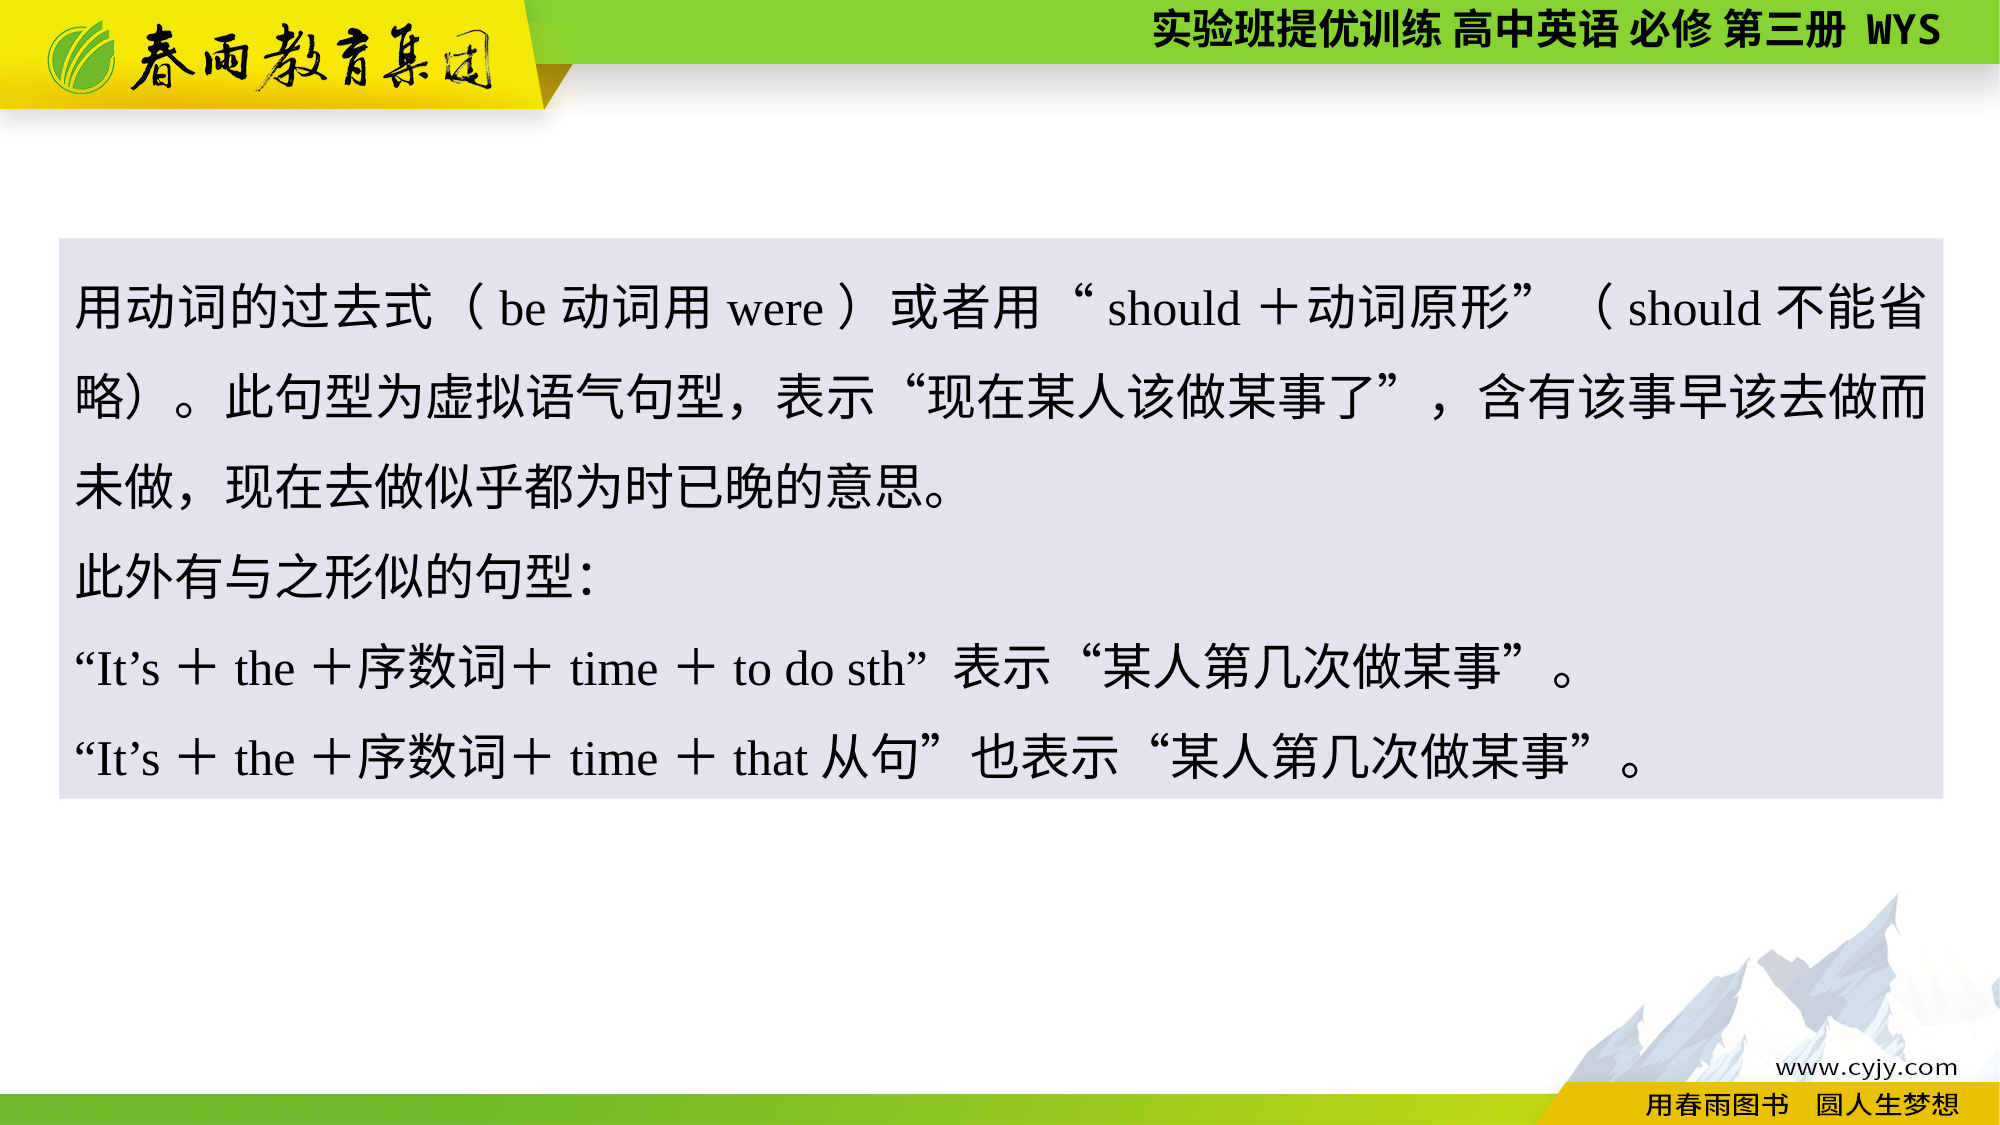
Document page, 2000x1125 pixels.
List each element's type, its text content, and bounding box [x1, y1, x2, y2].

picture [0, 0, 2000, 1125]
list 用动词的过去式（be动词用were）或者用“should＋动词原形”（should不能省略）。此句型为虚拟语气句型，表示“现在某人该做某事了”，含有该事早该去做而未做，现在去做似乎都为时已晚的意思。 此外有与之形似的句型： “It’s＋the＋序数词＋time＋to do sth” 表示“某人第几次做某事”。 “It’s＋the＋序数词＋time＋that从句”也表示“某人第几次做某事”。 [59, 238, 1944, 799]
